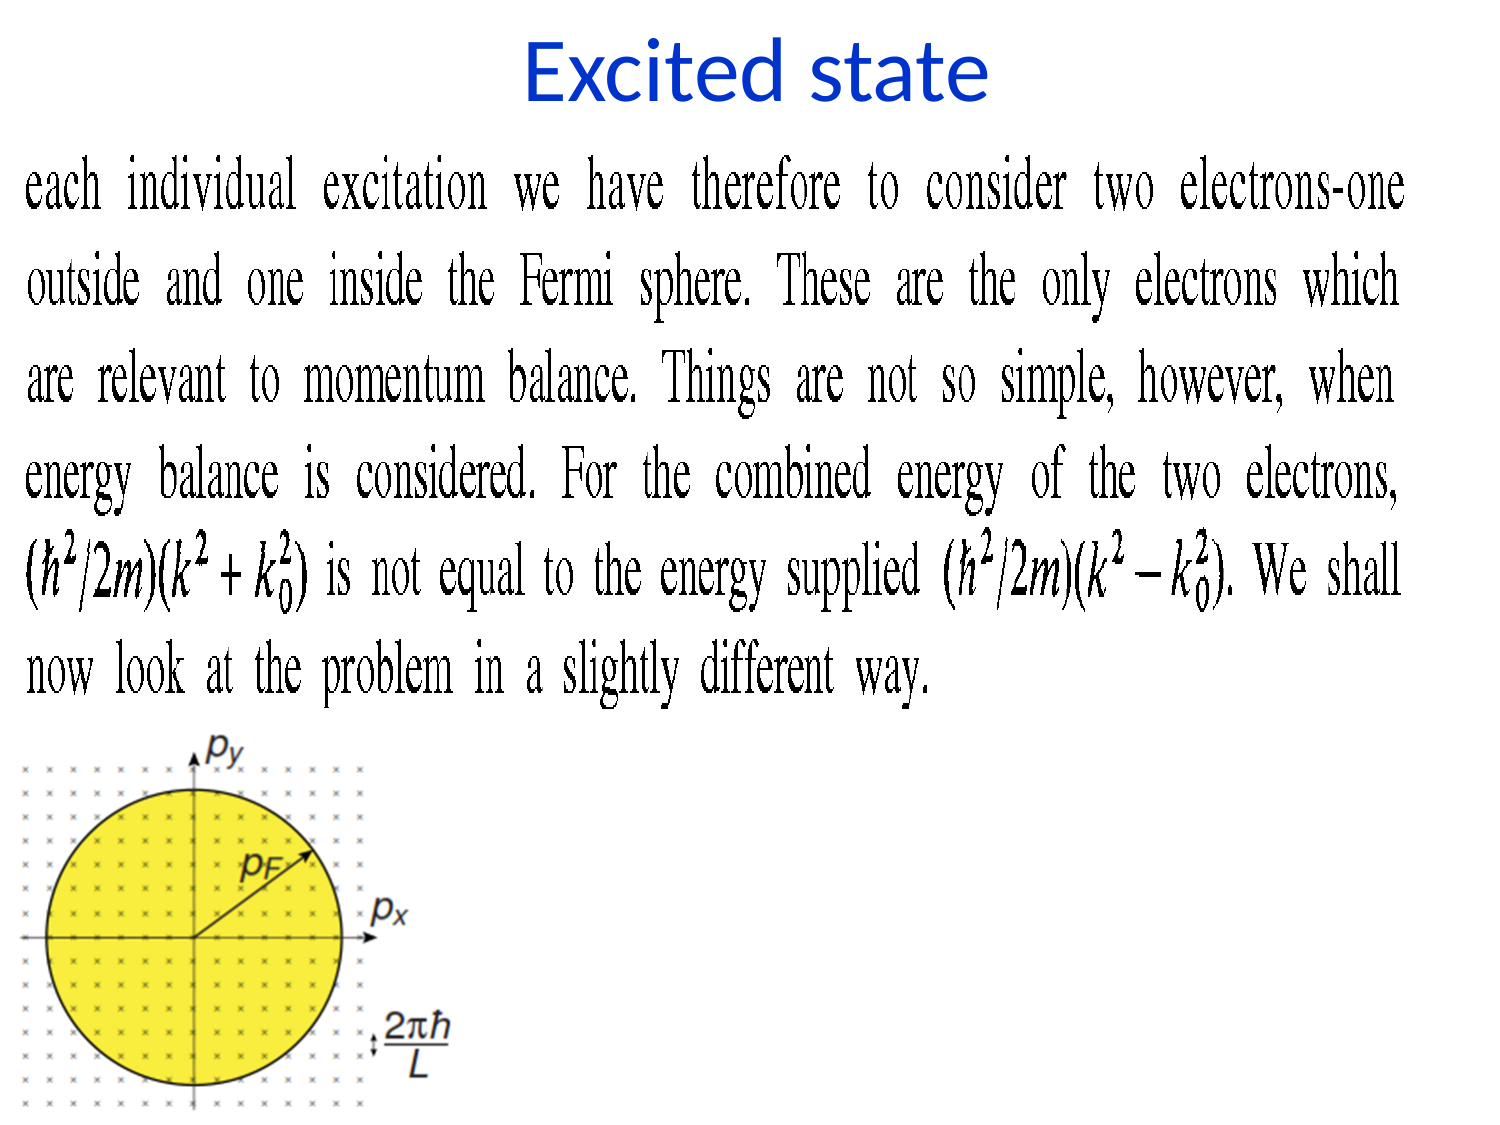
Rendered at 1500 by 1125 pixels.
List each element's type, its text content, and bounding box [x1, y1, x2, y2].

title Excited state [82, 0, 1433, 130]
picture [0, 134, 1433, 1125]
